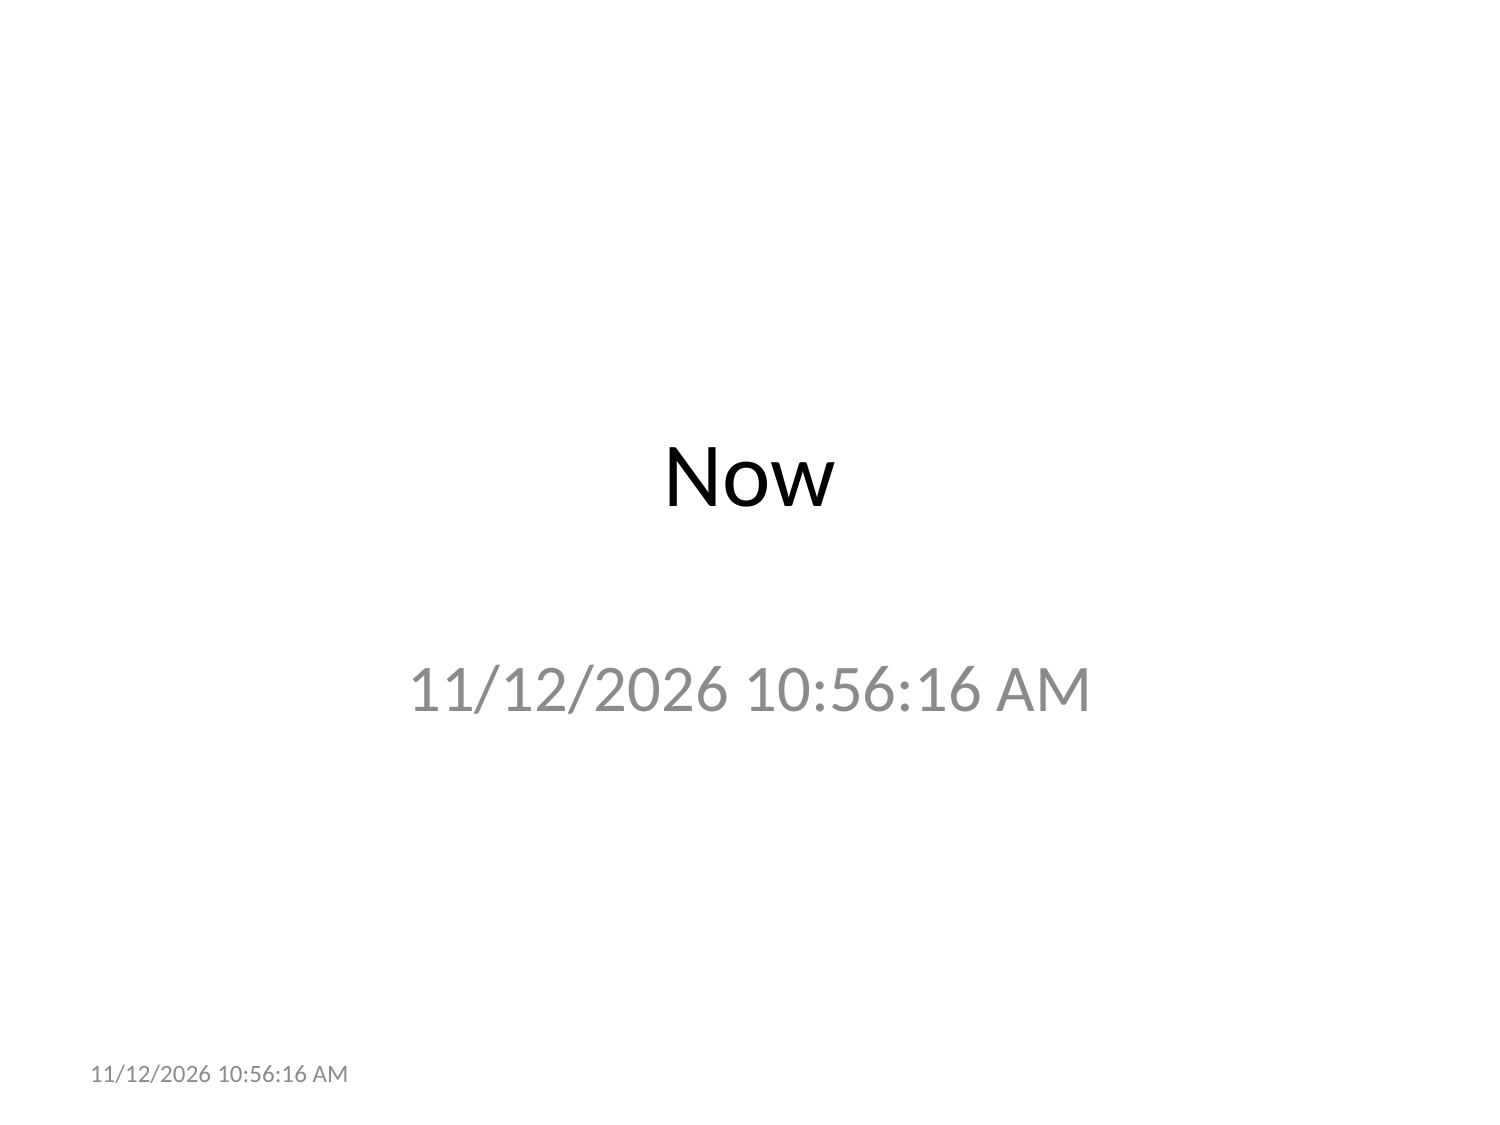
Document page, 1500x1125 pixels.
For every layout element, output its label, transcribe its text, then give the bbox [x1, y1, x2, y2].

title Now [112, 349, 1388, 591]
subtitle 2011-12-19 10:20:04 AM [225, 637, 1275, 925]
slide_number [75, 1042, 425, 1103]
